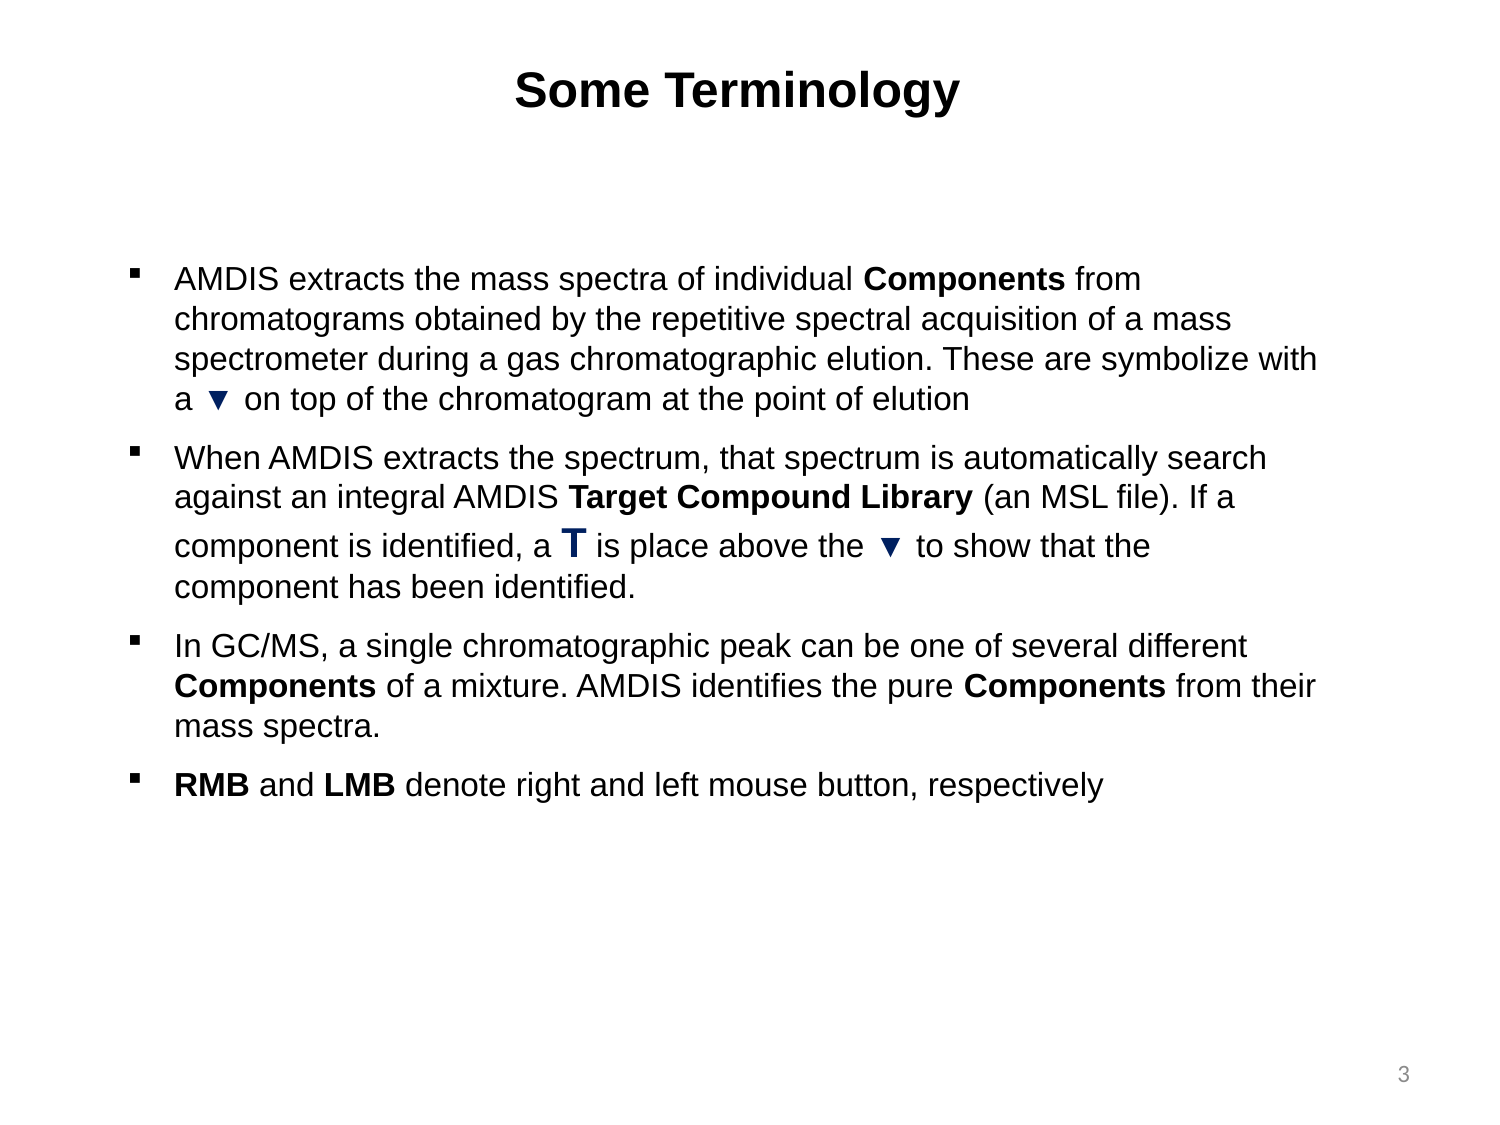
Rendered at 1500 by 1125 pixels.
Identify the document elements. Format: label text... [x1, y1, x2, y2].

text_box Some Terminology [324, 49, 1150, 125]
text_box AMDIS extracts the mass spectra of individual Components from chromatograms obtained by the repetitive spectral acquisition of a mass spectrometer during a gas chromatographic elution. These are symbolize with a ▼ on top of the chromatogram at the point of elution When AMDIS extracts the spectrum, that spectrum is automatically search against an integral AMDIS Target Compound Library (an MSL file). If a component is identified, a T is place above the ▼ to show that the component has been identified. In GC/MS, a single chromatographic peak can be one of several different Components of a mixture. AMDIS identifies the pure Components from their mass spectra. RMB and LMB denote right and left mouse button, respectively [112, 249, 1338, 811]
slide_number 3 [1074, 1042, 1425, 1103]
